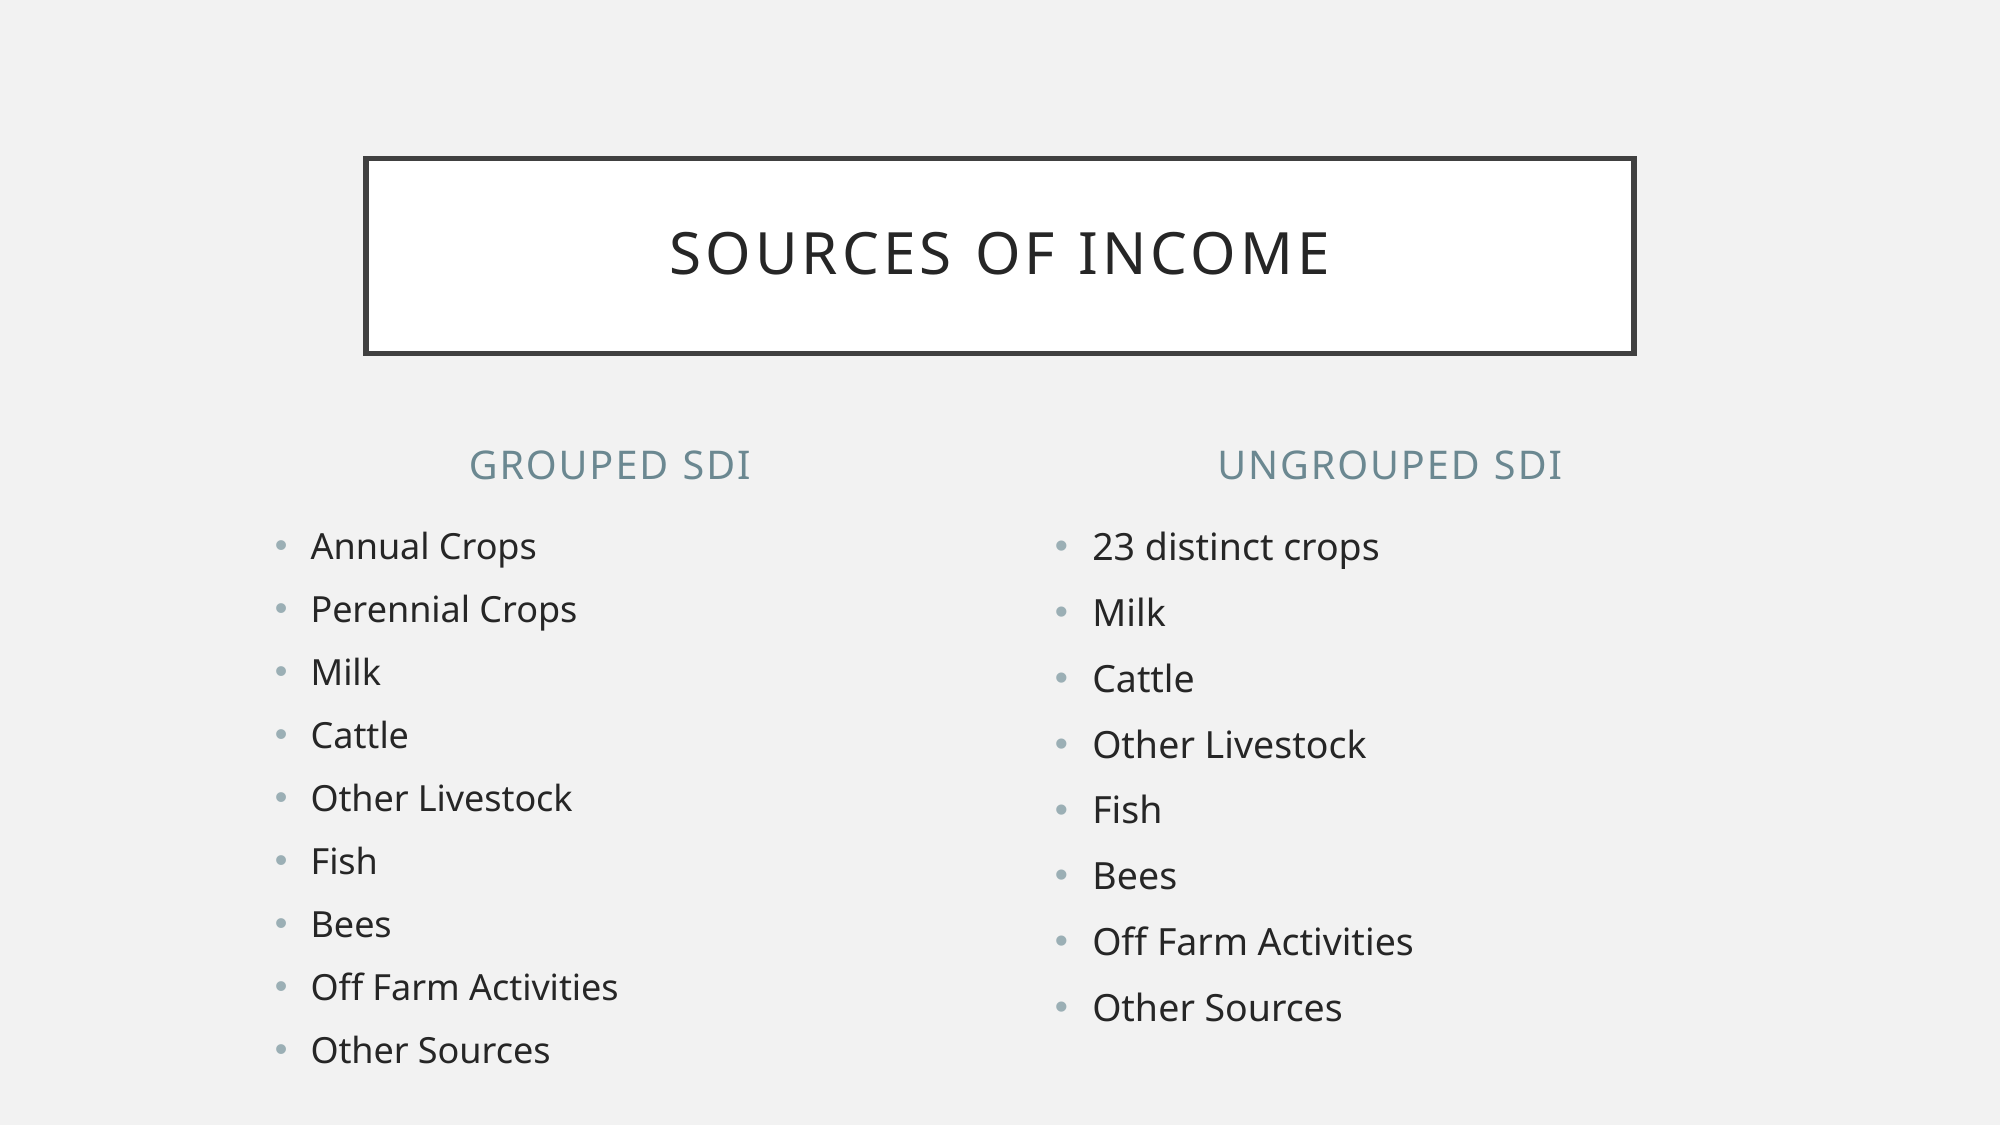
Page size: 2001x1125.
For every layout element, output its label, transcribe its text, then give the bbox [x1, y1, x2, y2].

list Annual Crops Perennial Crops Milk Cattle Other Livestock Fish Bees Off Farm Activities Other Sources [259, 515, 961, 1084]
list 23 distinct crops Milk Cattle Other Livestock Fish Bees Off Farm Activities Other Sources [1039, 515, 1738, 1084]
title Sources of income [363, 156, 1637, 356]
list Grouped SDI [259, 379, 961, 495]
list Ungrouped sdi [1039, 379, 1741, 495]
